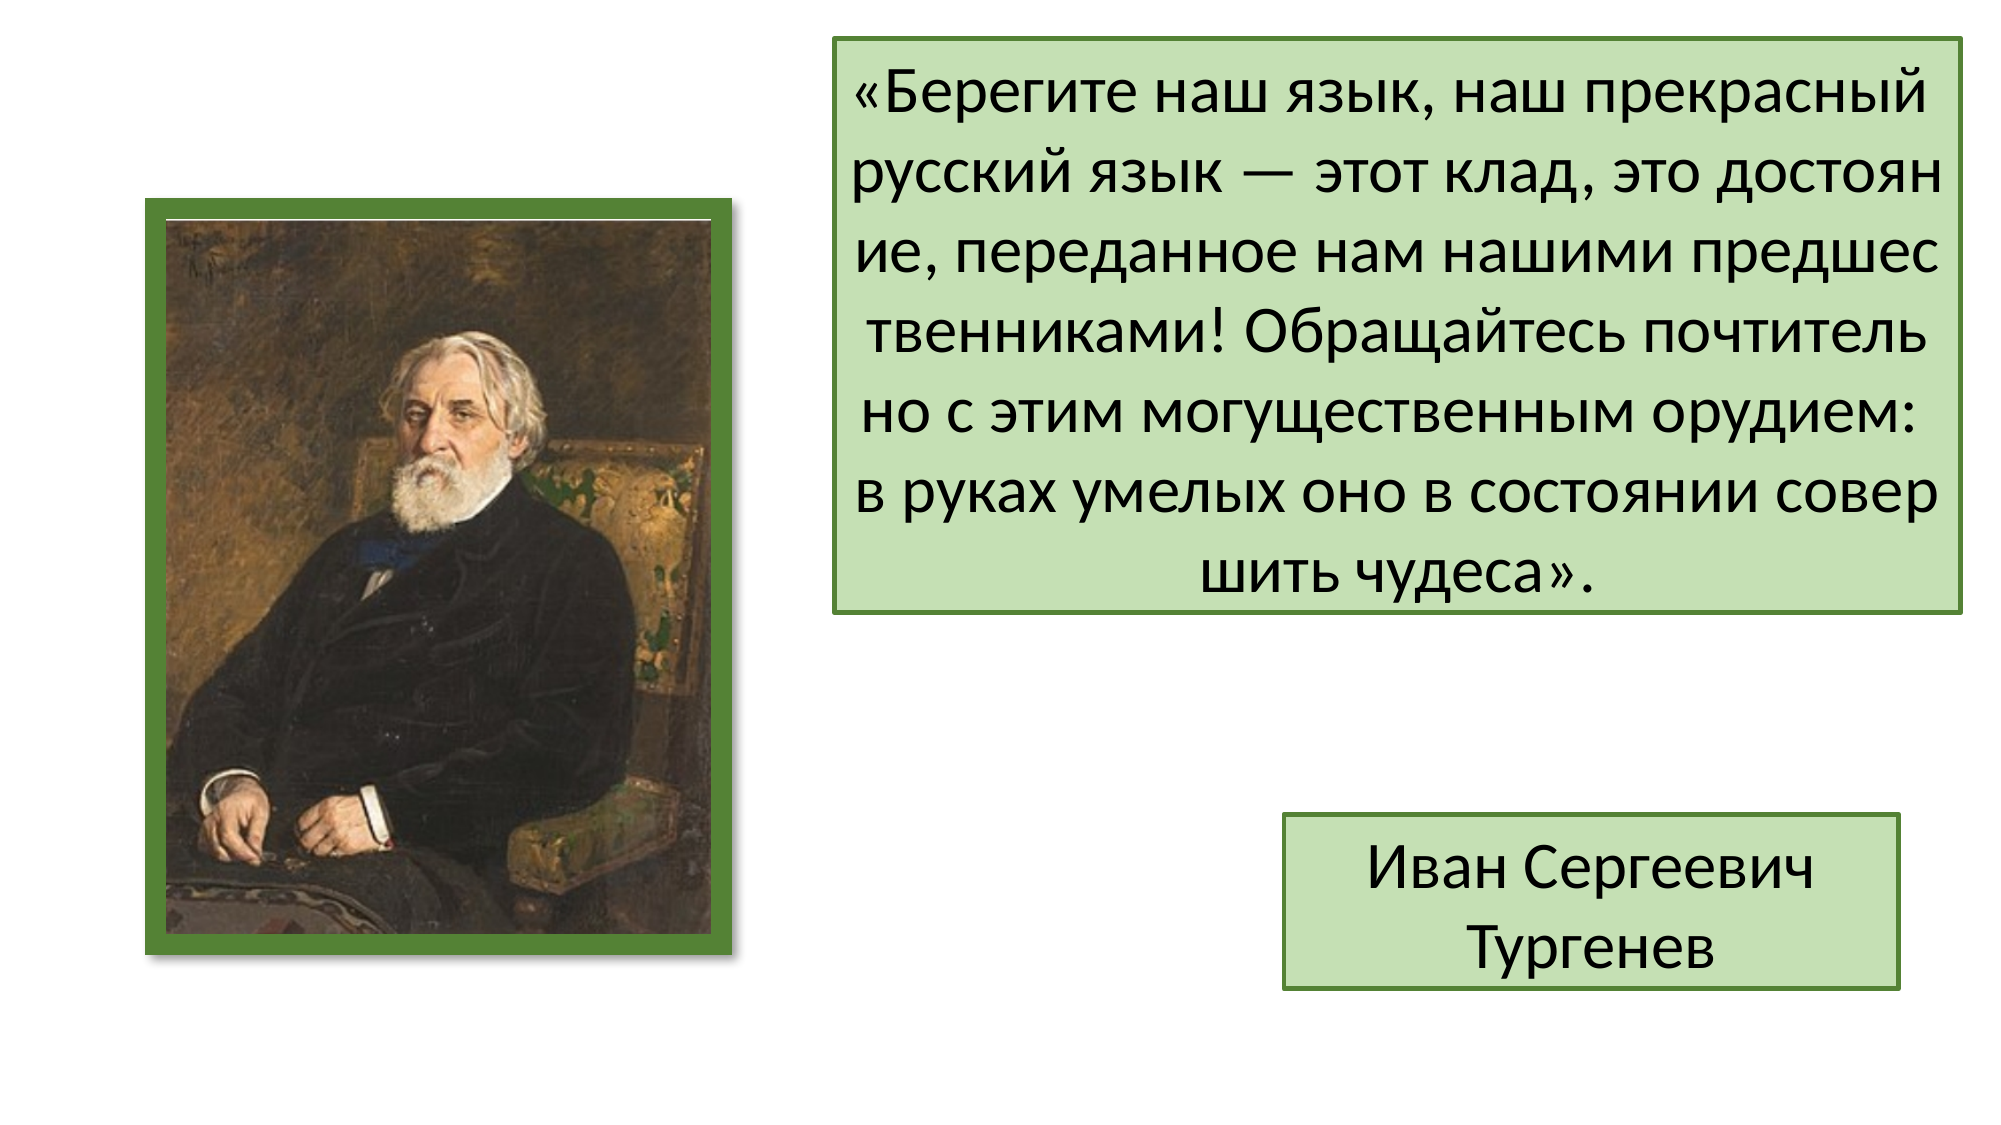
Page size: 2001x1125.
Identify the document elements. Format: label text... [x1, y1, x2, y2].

text_box Иван Сергеевич Тургенев [1283, 814, 1899, 989]
picture [165, 218, 711, 935]
text_box «Берегите наш язык, наш прекрасный русский язык — этот клад, это достояние, переданное нам нашими предшественниками! Обращайтесь почтительно с этим могущественным орудием: в руках умелых оно в состоянии совершить чудеса». [834, 38, 1961, 613]
